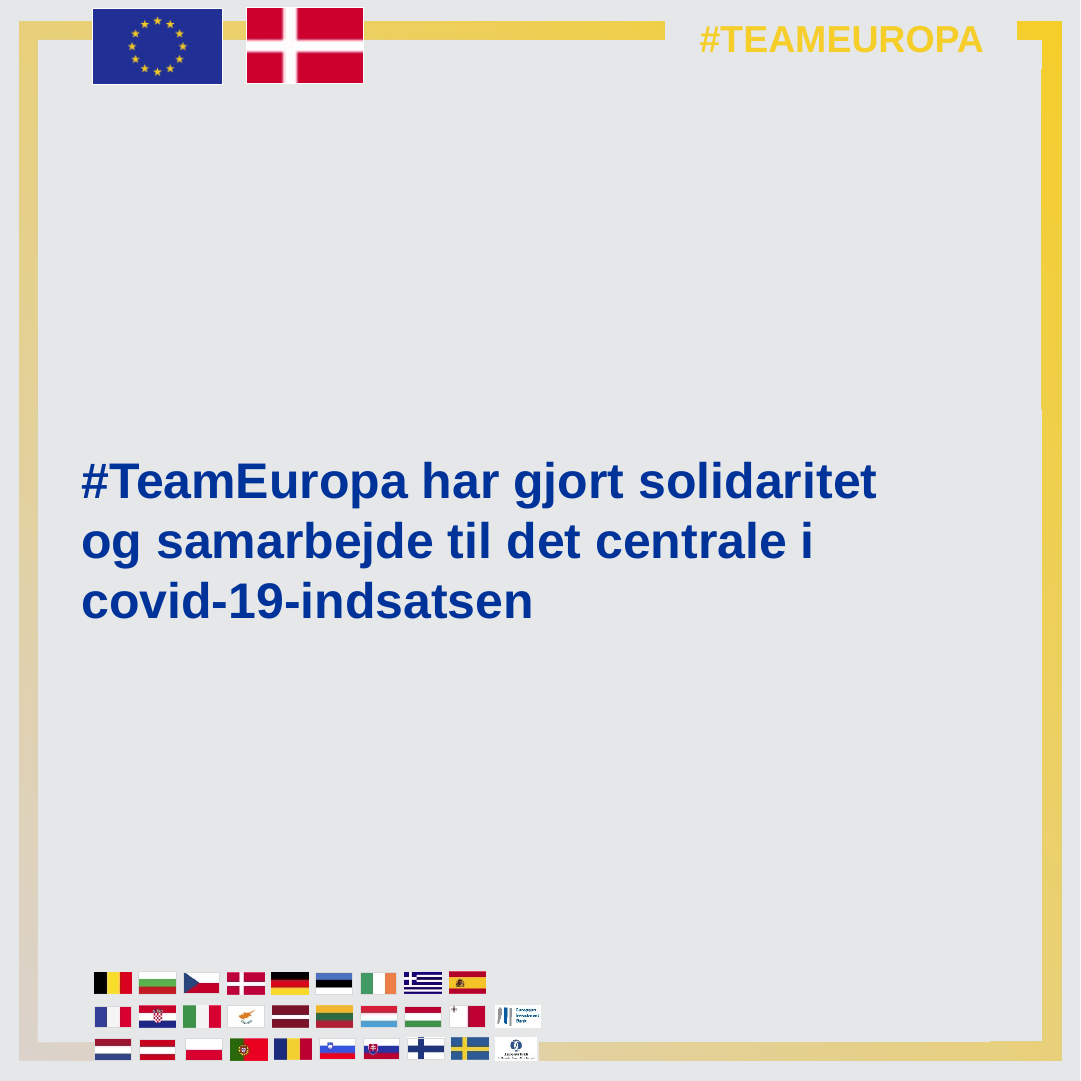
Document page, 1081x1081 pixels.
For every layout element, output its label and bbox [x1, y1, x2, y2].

text_box [92, 8, 541, 1061]
picture [0, 0, 1081, 1081]
